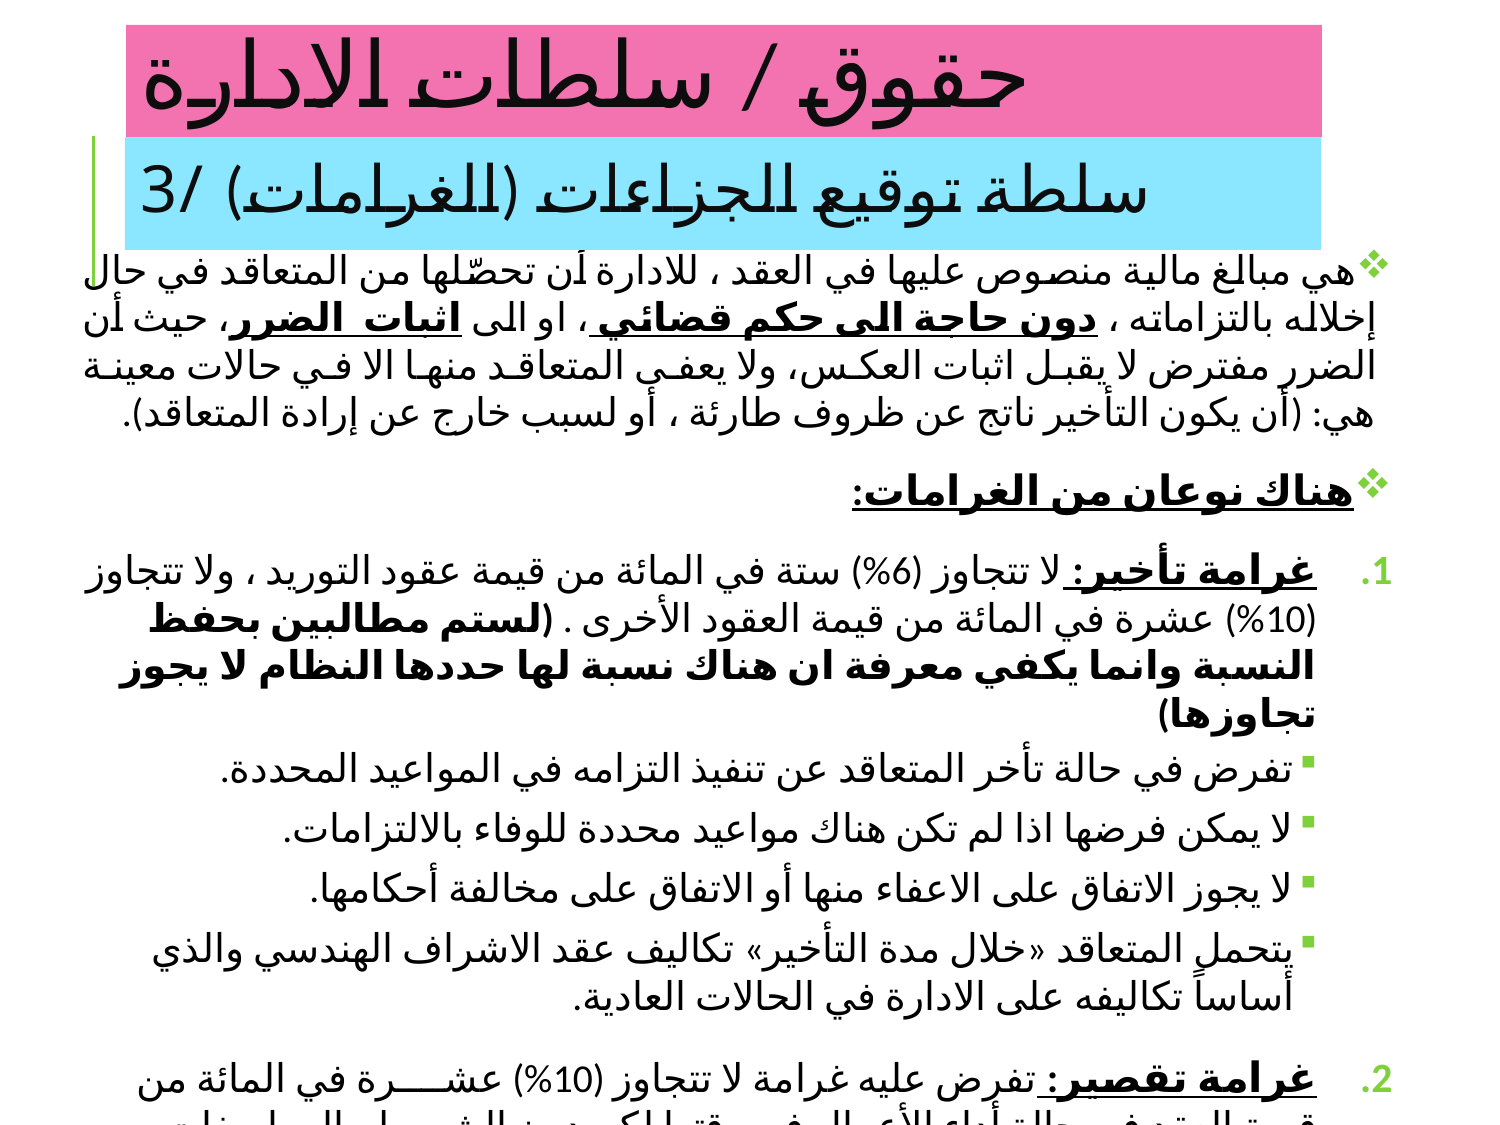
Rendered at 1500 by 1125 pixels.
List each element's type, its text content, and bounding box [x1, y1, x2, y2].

list هي مبالغ مالية منصوص عليها في العقد ، للادارة أن تحصّلها من المتعاقد في حال إخلاله بالتزاماته ، دون حاجة الى حكم قضائي ، او الى اثبات الضرر، حيث أن الضرر مفترض لا يقبل اثبات العكس، ولا يعفى المتعاقد منها الا في حالات معينة هي: (أن يكون التأخير ناتج عن ظروف طارئة ، أو لسبب خارج عن إرادة المتعاقد). هناك نوعان من الغرامات: غرامة تأخير: لا تتجاوز (6%) ستة في المائة من قيمة عقود التوريد ، ولا تتجاوز (10%) عشرة في المائة من قيمة العقود الأخرى . (لستم مطالبين بحفظ النسبة وانما يكفي معرفة ان هناك نسبة لها حددها النظام لا يجوز تجاوزها) تفرض في حالة تأخر المتعاقد عن تنفيذ التزامه في المواعيد المحددة. لا يمكن فرضها اذا لم تكن هناك مواعيد محددة للوفاء بالالتزامات. لا يجوز الاتفاق على الاعفاء منها أو الاتفاق على مخالفة أحكامها. يتحمل المتعاقد «خلال مدة التأخير» تكاليف عقد الاشراف الهندسي والذي أساساً تكاليفه على الادارة في الحالات العادية. غرامة تقصير: تفرض عليه غرامة لا تتجاوز (10%) عشــــرة في المائة من قيمة العقد في حالة أداء الأعمال في وقتها لكن دون الشروط والمواصفات المتفق عليها أو عدم توفير بعض الخدمات. [75, 237, 1400, 1125]
text_box 3/ سلطة توقيع الجزاءات (الغرامات) [124, 137, 1321, 250]
title حقوق / سلطات الادارة [126, 24, 1322, 138]
